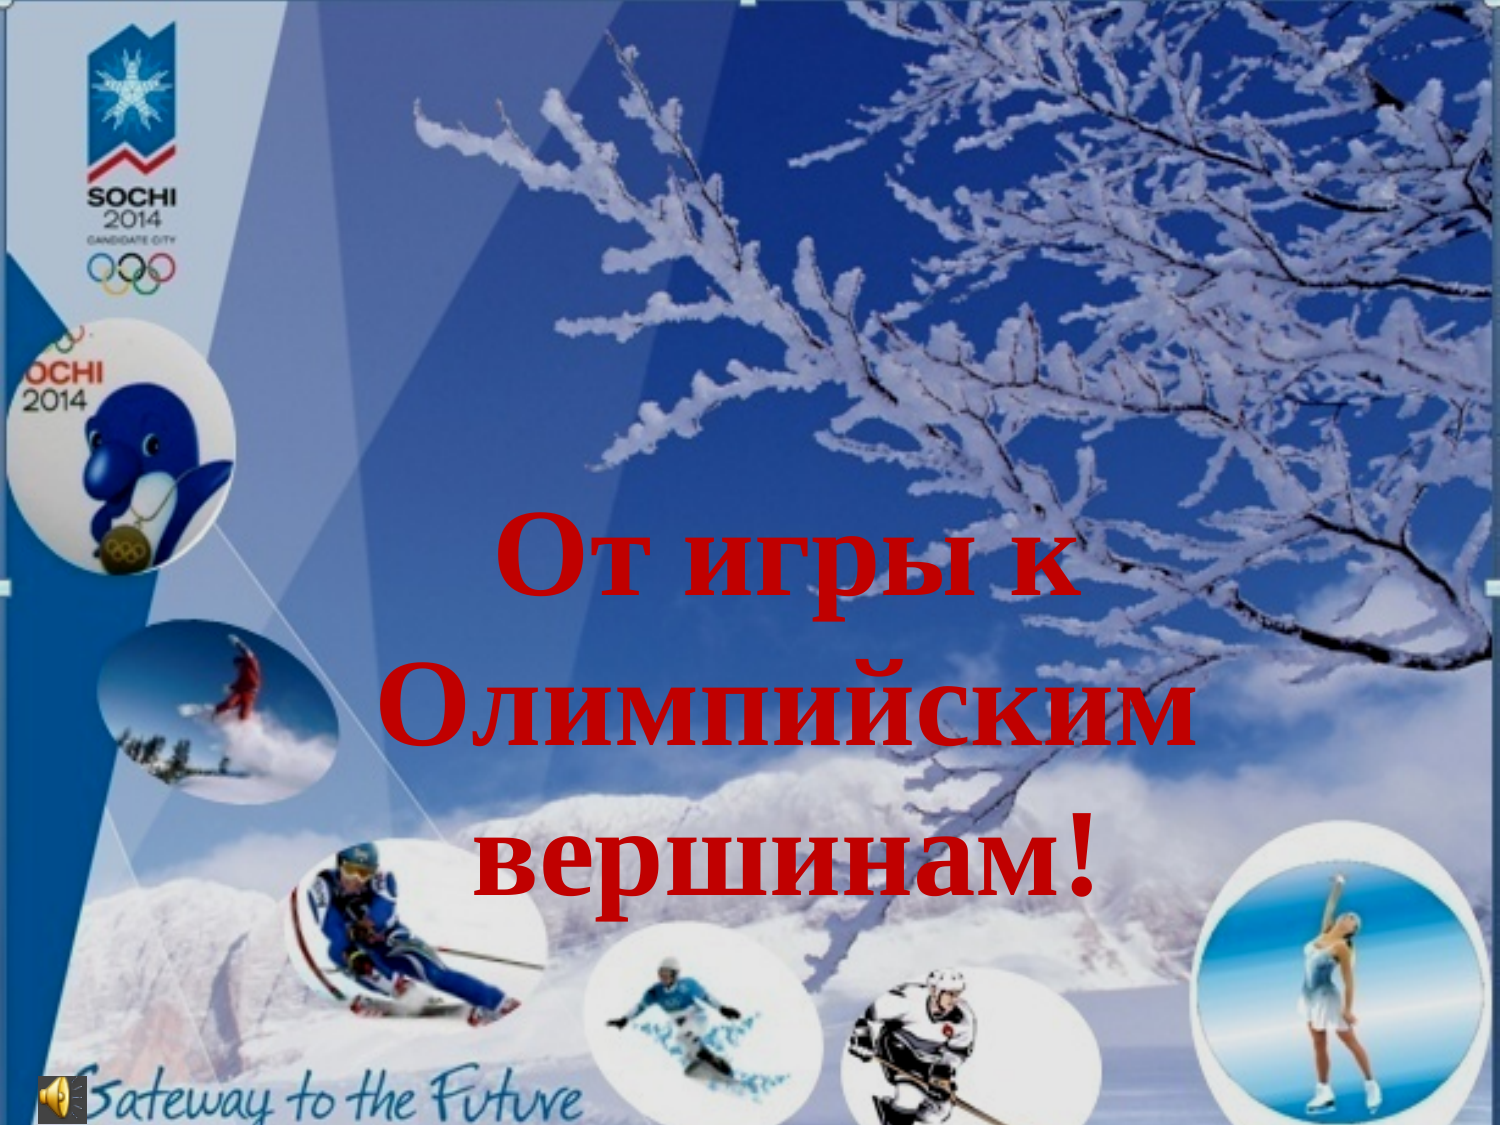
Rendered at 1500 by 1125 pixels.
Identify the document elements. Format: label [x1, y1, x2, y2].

picture [0, 0, 1500, 1125]
list [37, 1074, 88, 1125]
